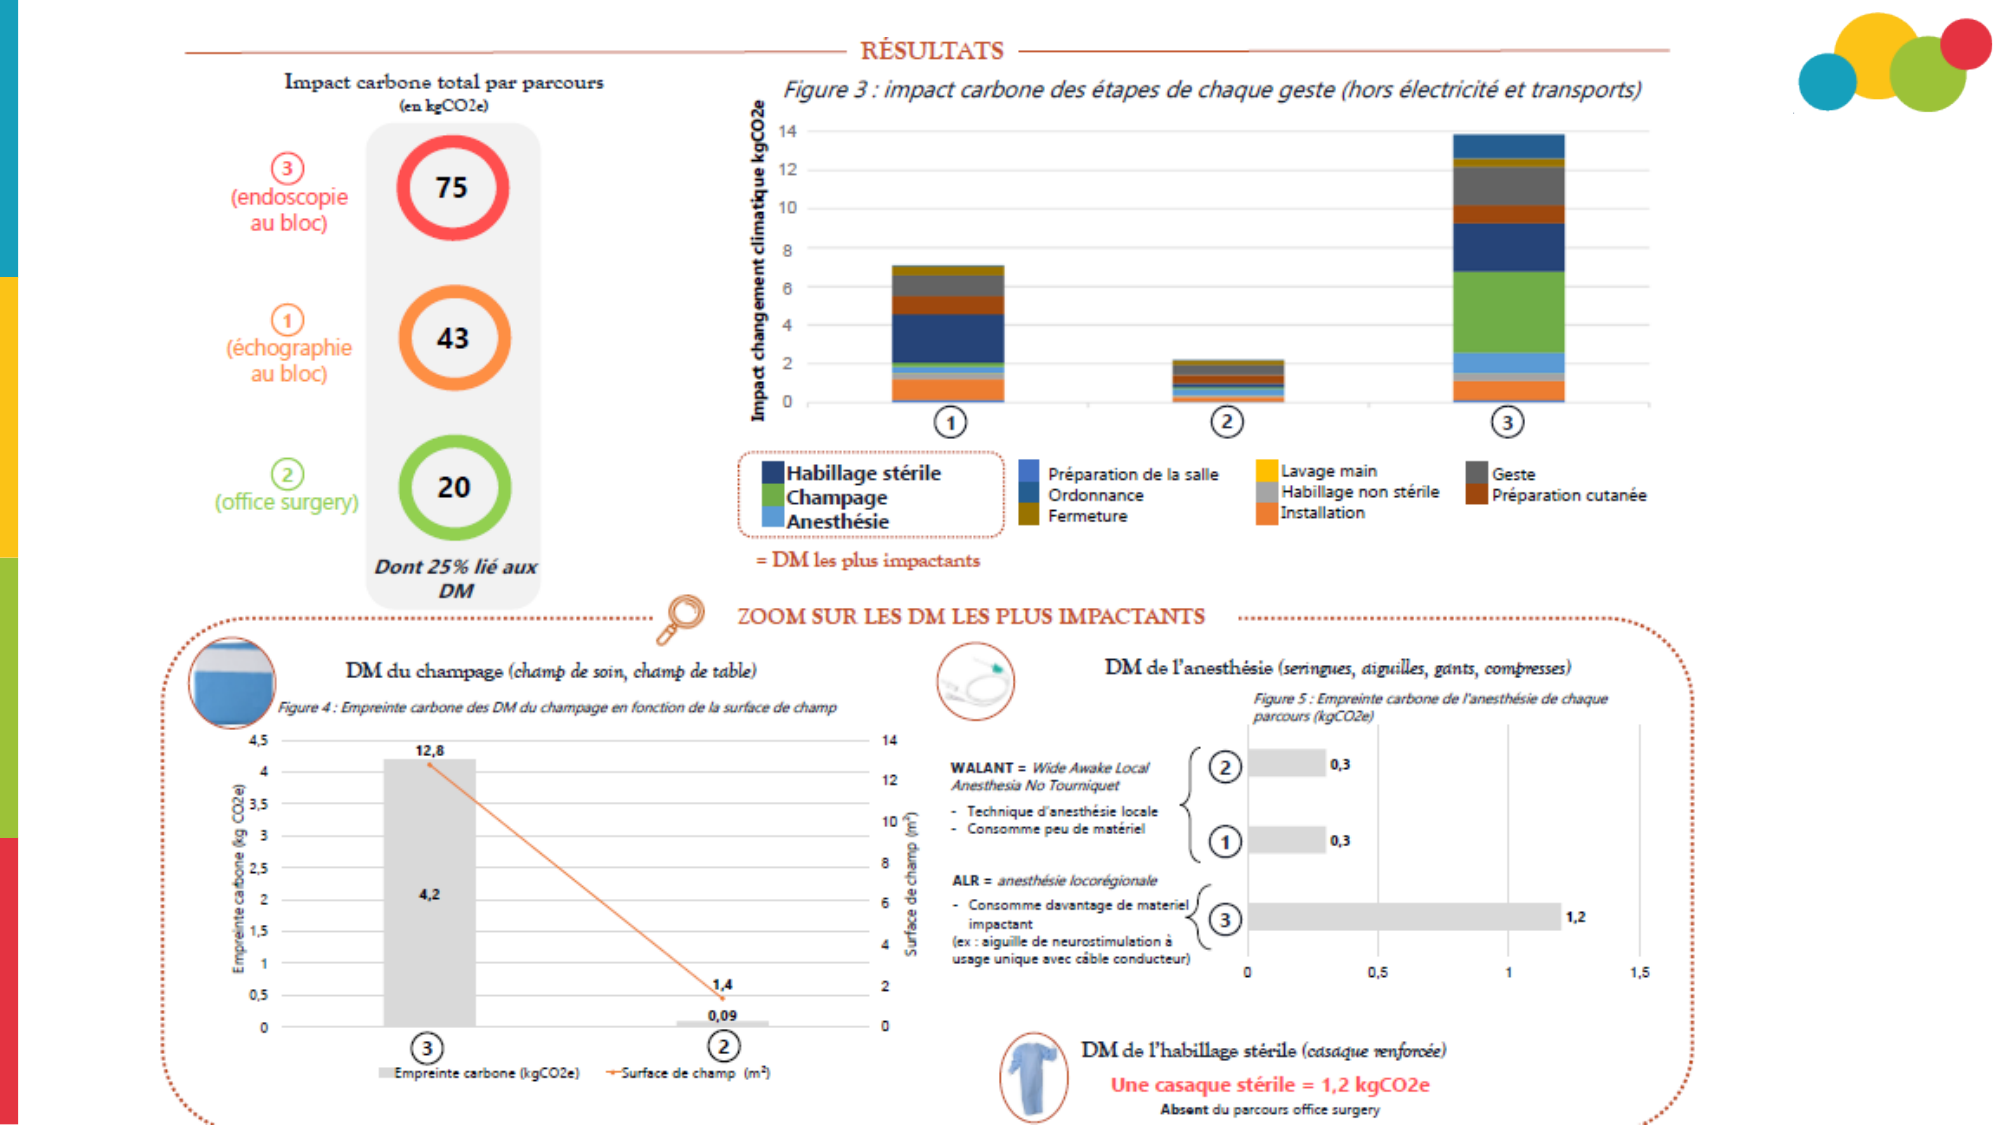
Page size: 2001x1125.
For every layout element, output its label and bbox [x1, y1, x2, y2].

picture [140, 37, 1707, 1125]
picture [1793, 12, 1993, 114]
